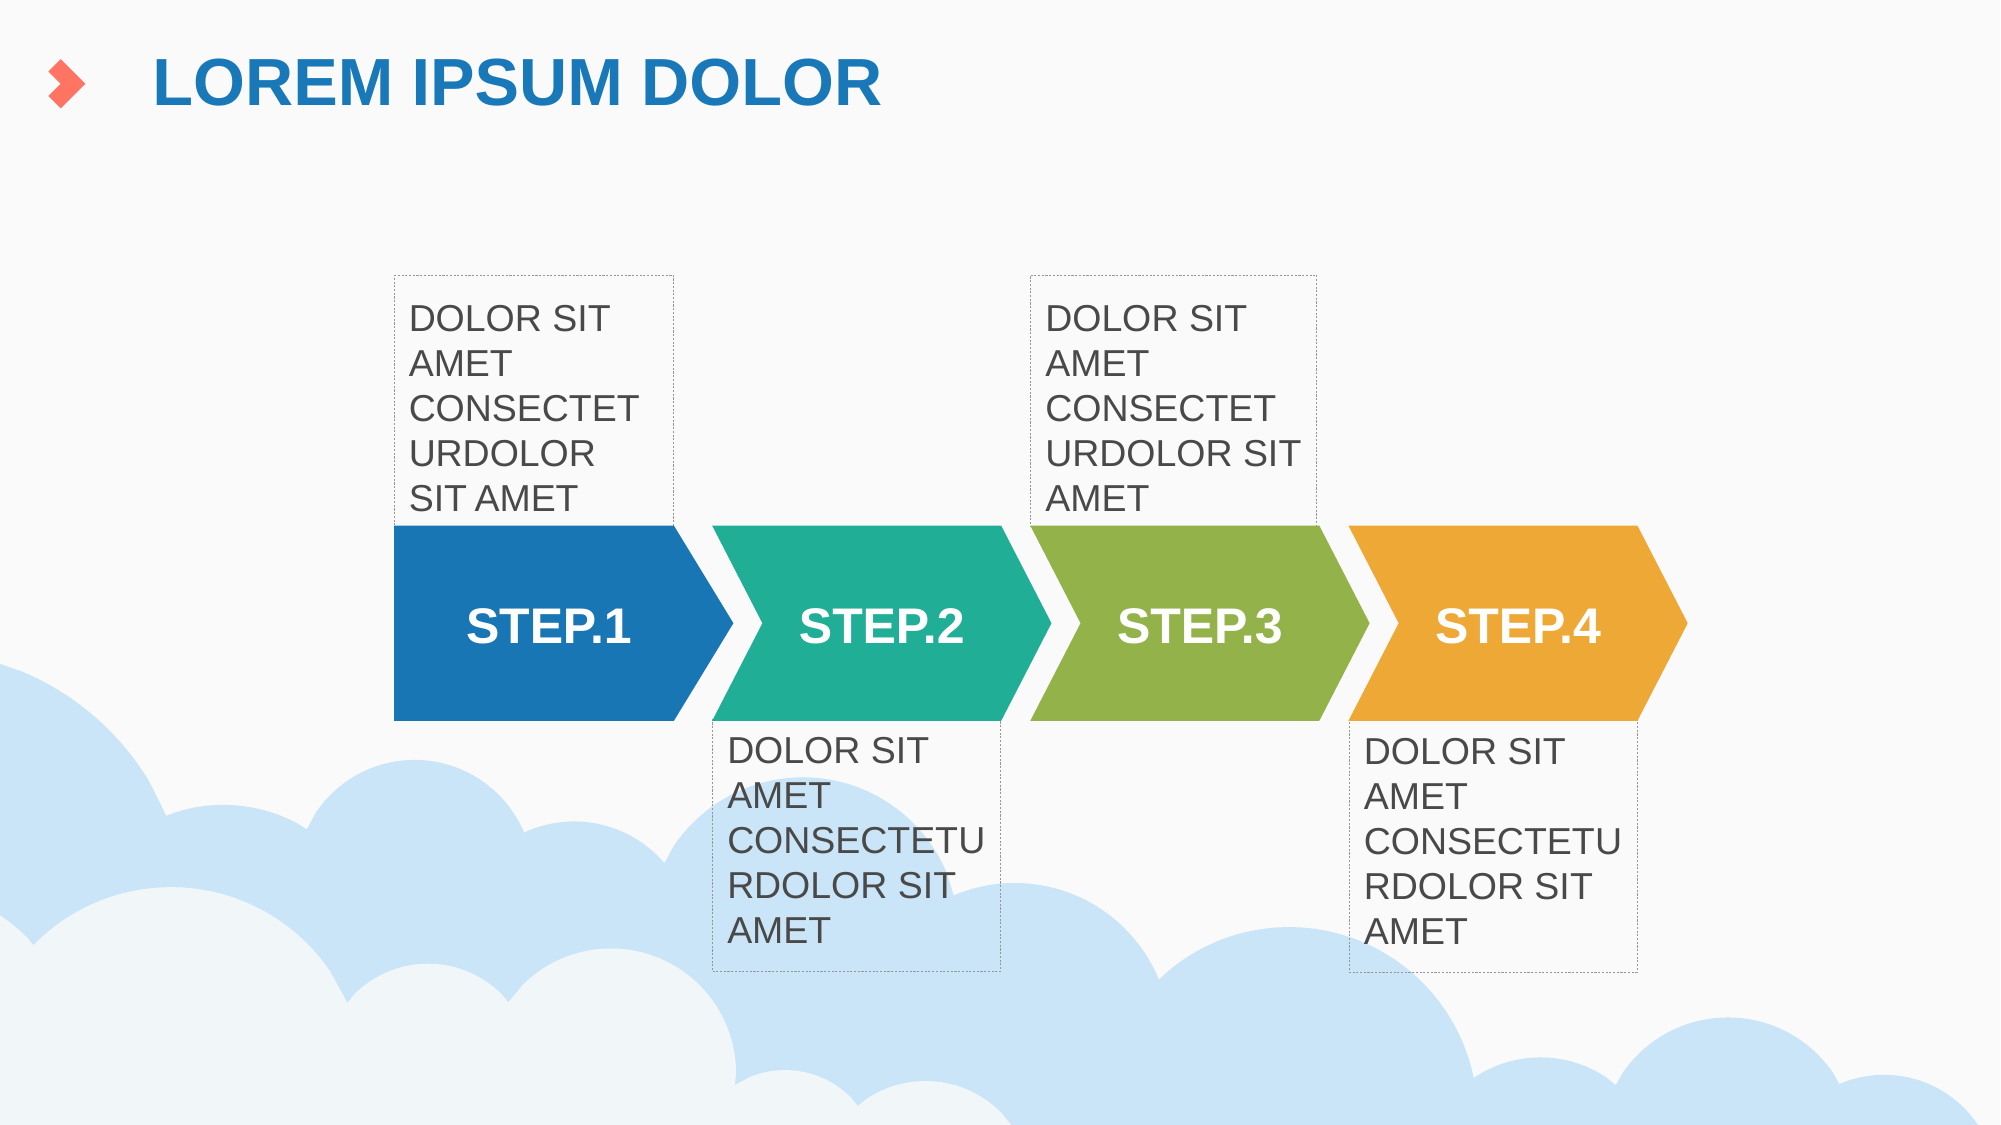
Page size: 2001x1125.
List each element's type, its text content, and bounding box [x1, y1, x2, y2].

text_box STEP.4 [1348, 525, 1688, 721]
text_box STEP.3 [1030, 525, 1370, 721]
text_box DOLOR SIT AMET CONSECTETURDOLOR SIT AMET [394, 275, 674, 525]
text_box DOLOR SIT AMET CONSECTETURDOLOR SIT AMET [1349, 721, 1638, 972]
text_box DOLOR SIT AMET CONSECTETURDOLOR SIT AMET [1030, 275, 1317, 525]
text_box STEP.2 [712, 525, 1052, 721]
text_box DOLOR SIT AMET CONSECTETURDOLOR SIT AMET [712, 721, 1001, 972]
text_box STEP.1 [394, 525, 734, 721]
title LOREM IPSUM DOLOR [137, 19, 1886, 148]
